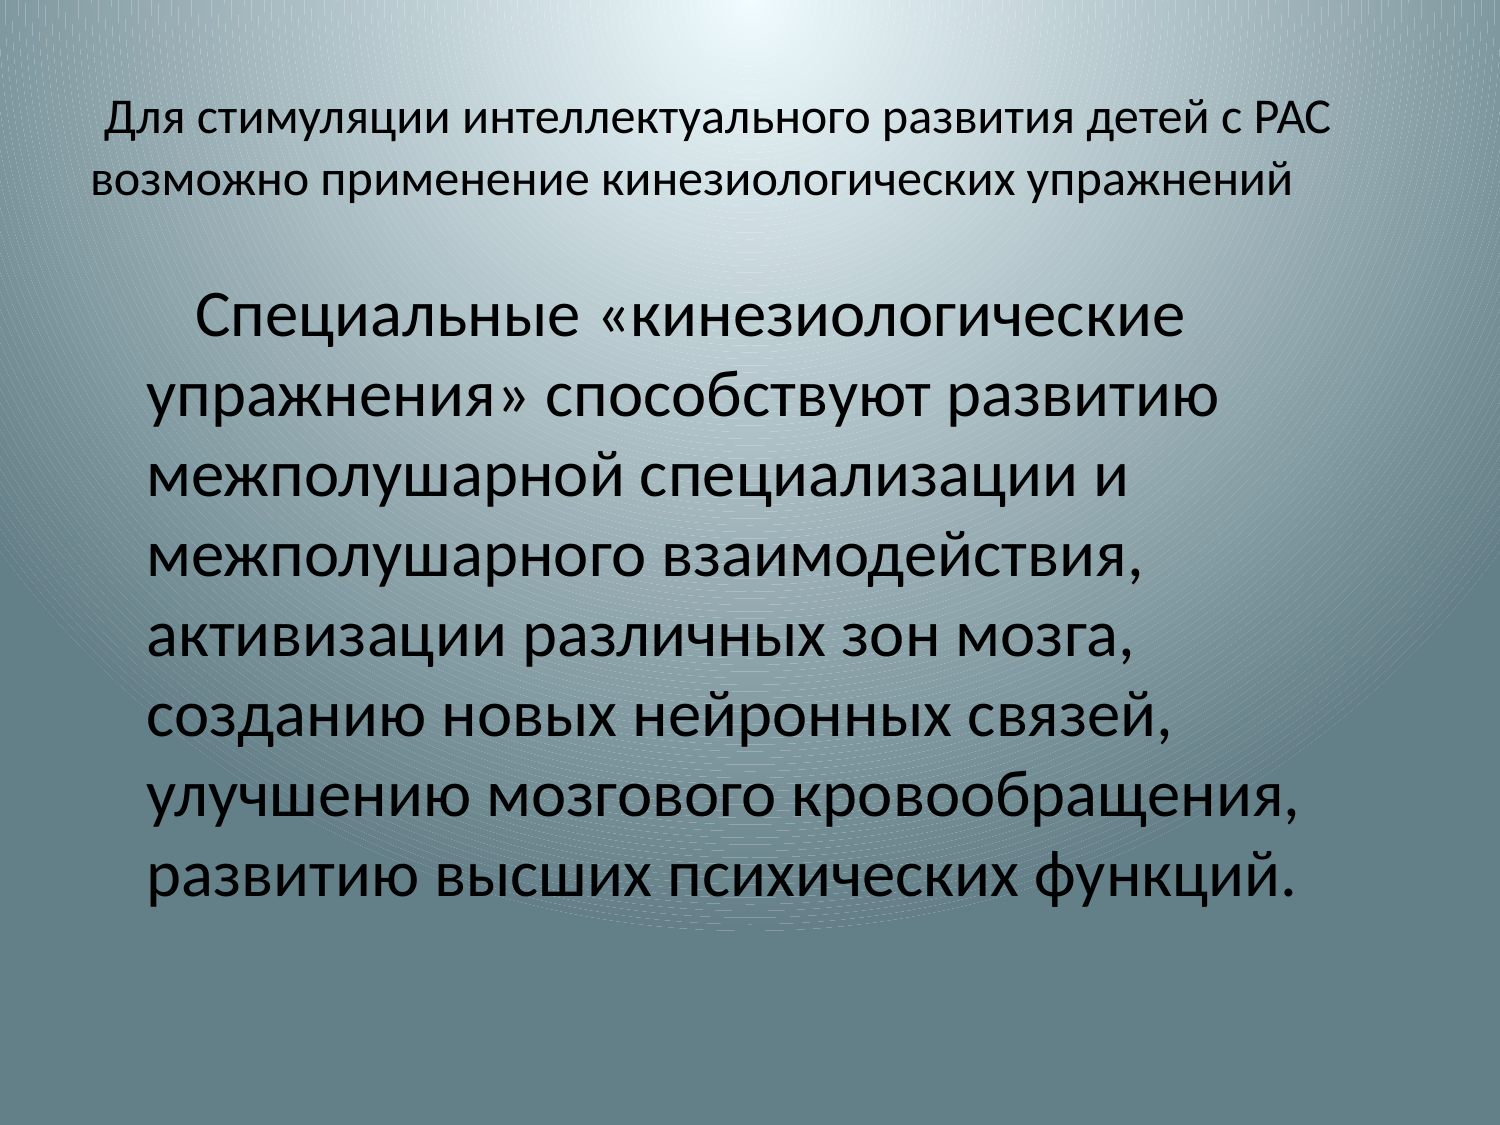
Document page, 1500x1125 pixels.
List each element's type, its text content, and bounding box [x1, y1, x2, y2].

title Для стимуляции интеллектуального развития детей с РАС возможно применение кинезиологических упражнений [75, 45, 1425, 233]
list Специальные «кинезиологические упражнения» способствуют развитию межполушарной специализации и межполушарного взаимодействия, активизации различных зон мозга, созданию новых нейронных связей, улучшению мозгового кровообращения, развитию высших психических функций. [75, 262, 1425, 1005]
